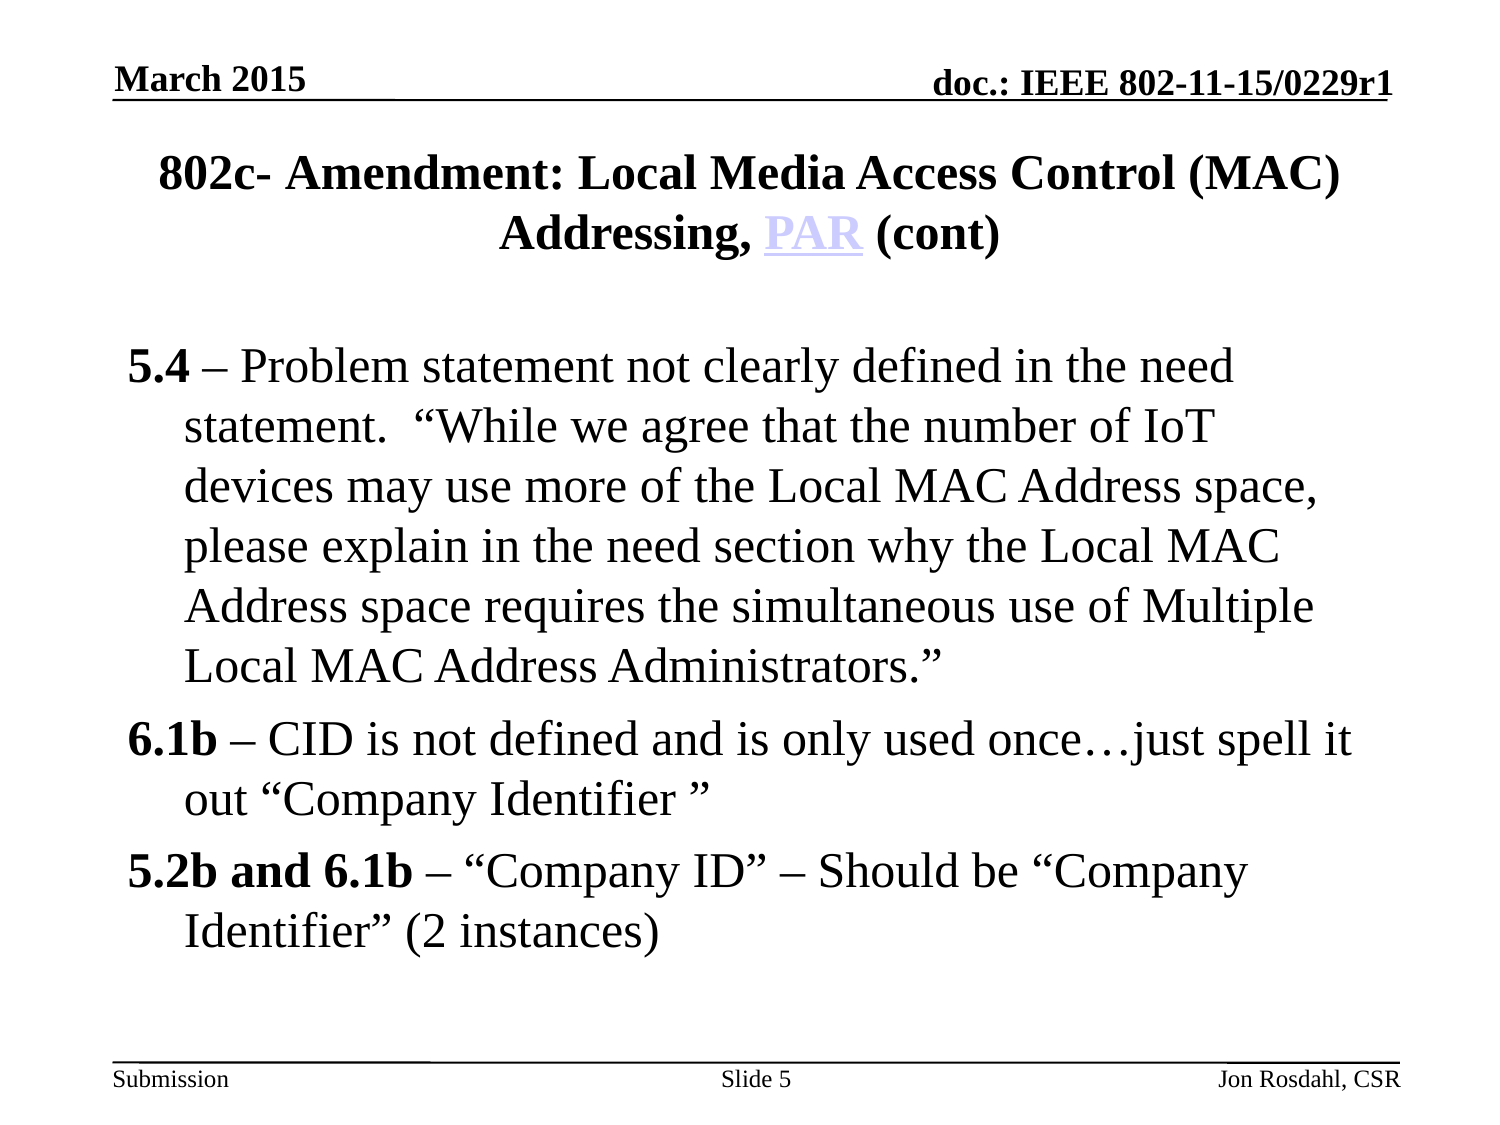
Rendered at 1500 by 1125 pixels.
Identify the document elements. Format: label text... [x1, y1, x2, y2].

list 5.4 – Problem statement not clearly defined in the need statement. “While we agree that the number of IoT devices may use more of the Local MAC Address space, please explain in the need section why the Local MAC Address space requires the simultaneous use of Multiple Local MAC Address Administrators.” 6.1b – CID is not defined and is only used once…just spell it out “Company Identifier ” 5.2b and 6.1b – “Company ID” – Should be “Company Identifier” (2 instances) [112, 324, 1388, 1000]
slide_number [114, 54, 423, 100]
slide_number Slide 5 [712, 1061, 800, 1123]
footer Jon Rosdahl, CSR [878, 1061, 1402, 1093]
title 802c- Amendment: Local Media Access Control (MAC) Addressing, PAR (cont) [112, 112, 1388, 288]
